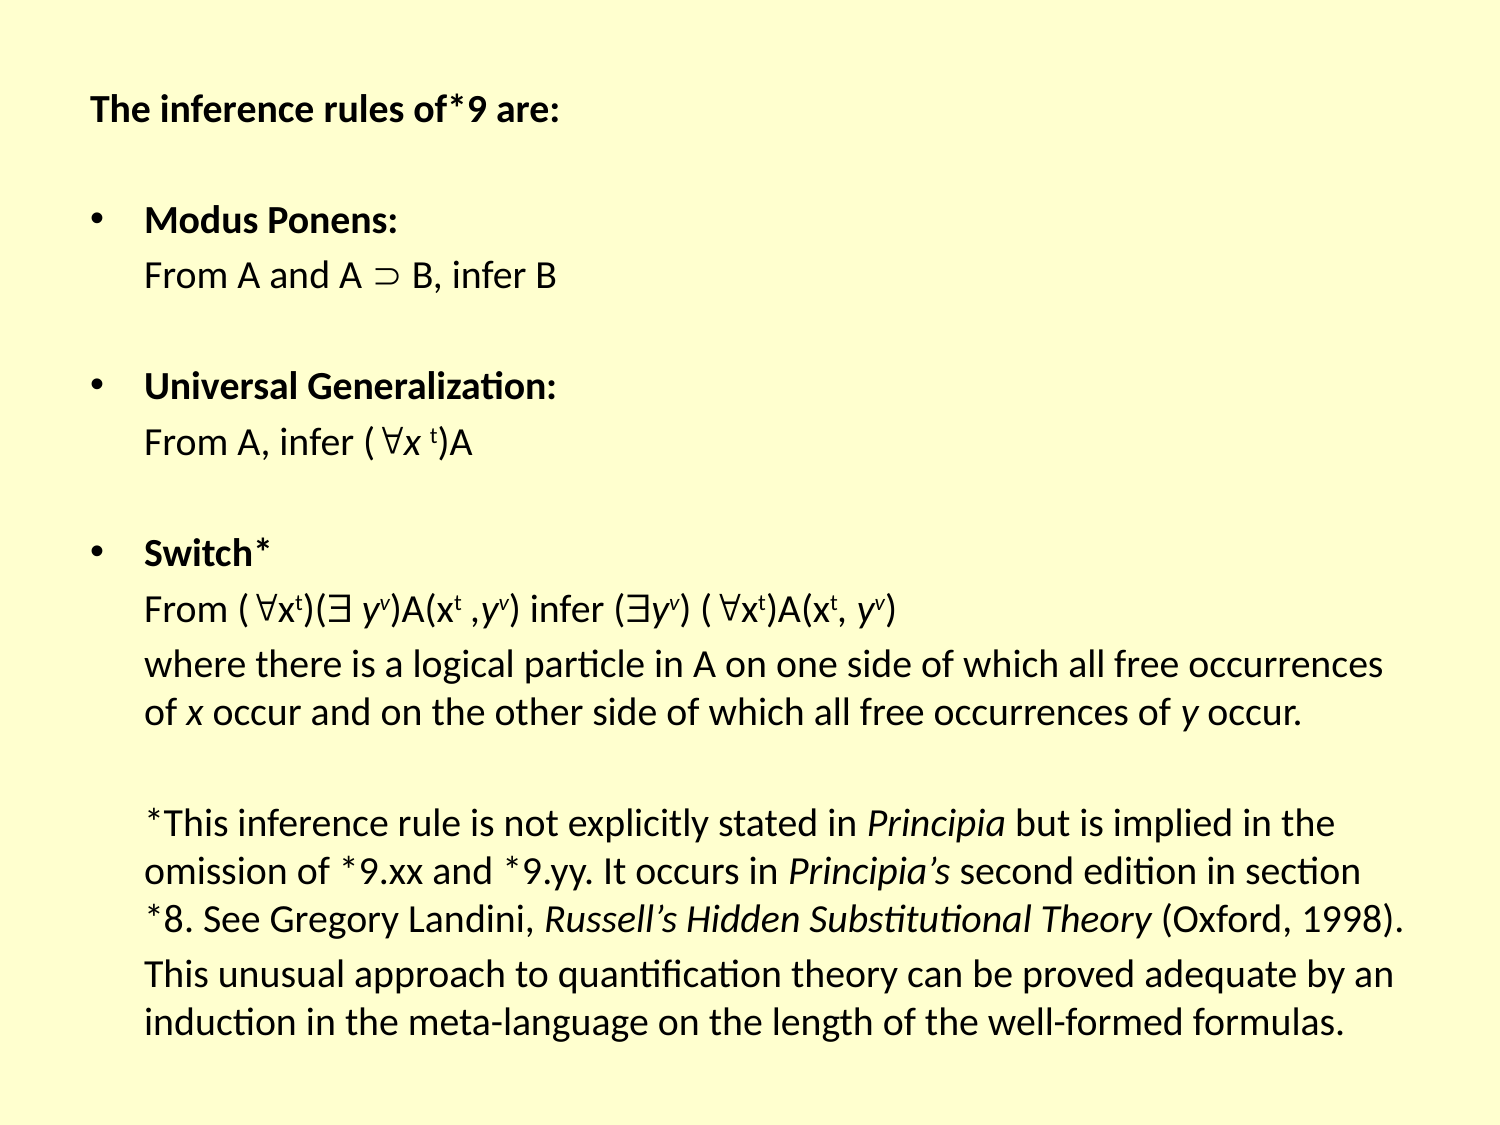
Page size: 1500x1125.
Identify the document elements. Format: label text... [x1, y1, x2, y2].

list The inference rules of*9 are: Modus Ponens: From A and A  B, infer B Universal Generalization: From A, infer (x t)A Switch* From (xt)( yv)A(xt ,yv) infer (yv) (xt)A(xt, yv) where there is a logical particle in A on one side of which all free occurrences of x occur and on the other side of which all free occurrences of y occur. *This inference rule is not explicitly stated in Principia but is implied in the omission of *9.xx and *9.yy. It occurs in Principia’s second edition in section *8. See Gregory Landini, Russell’s Hidden Substitutional Theory (Oxford, 1998). This unusual approach to quantification theory can be proved adequate by an induction in the meta-language on the length of the well-formed formulas. [75, 75, 1425, 1063]
